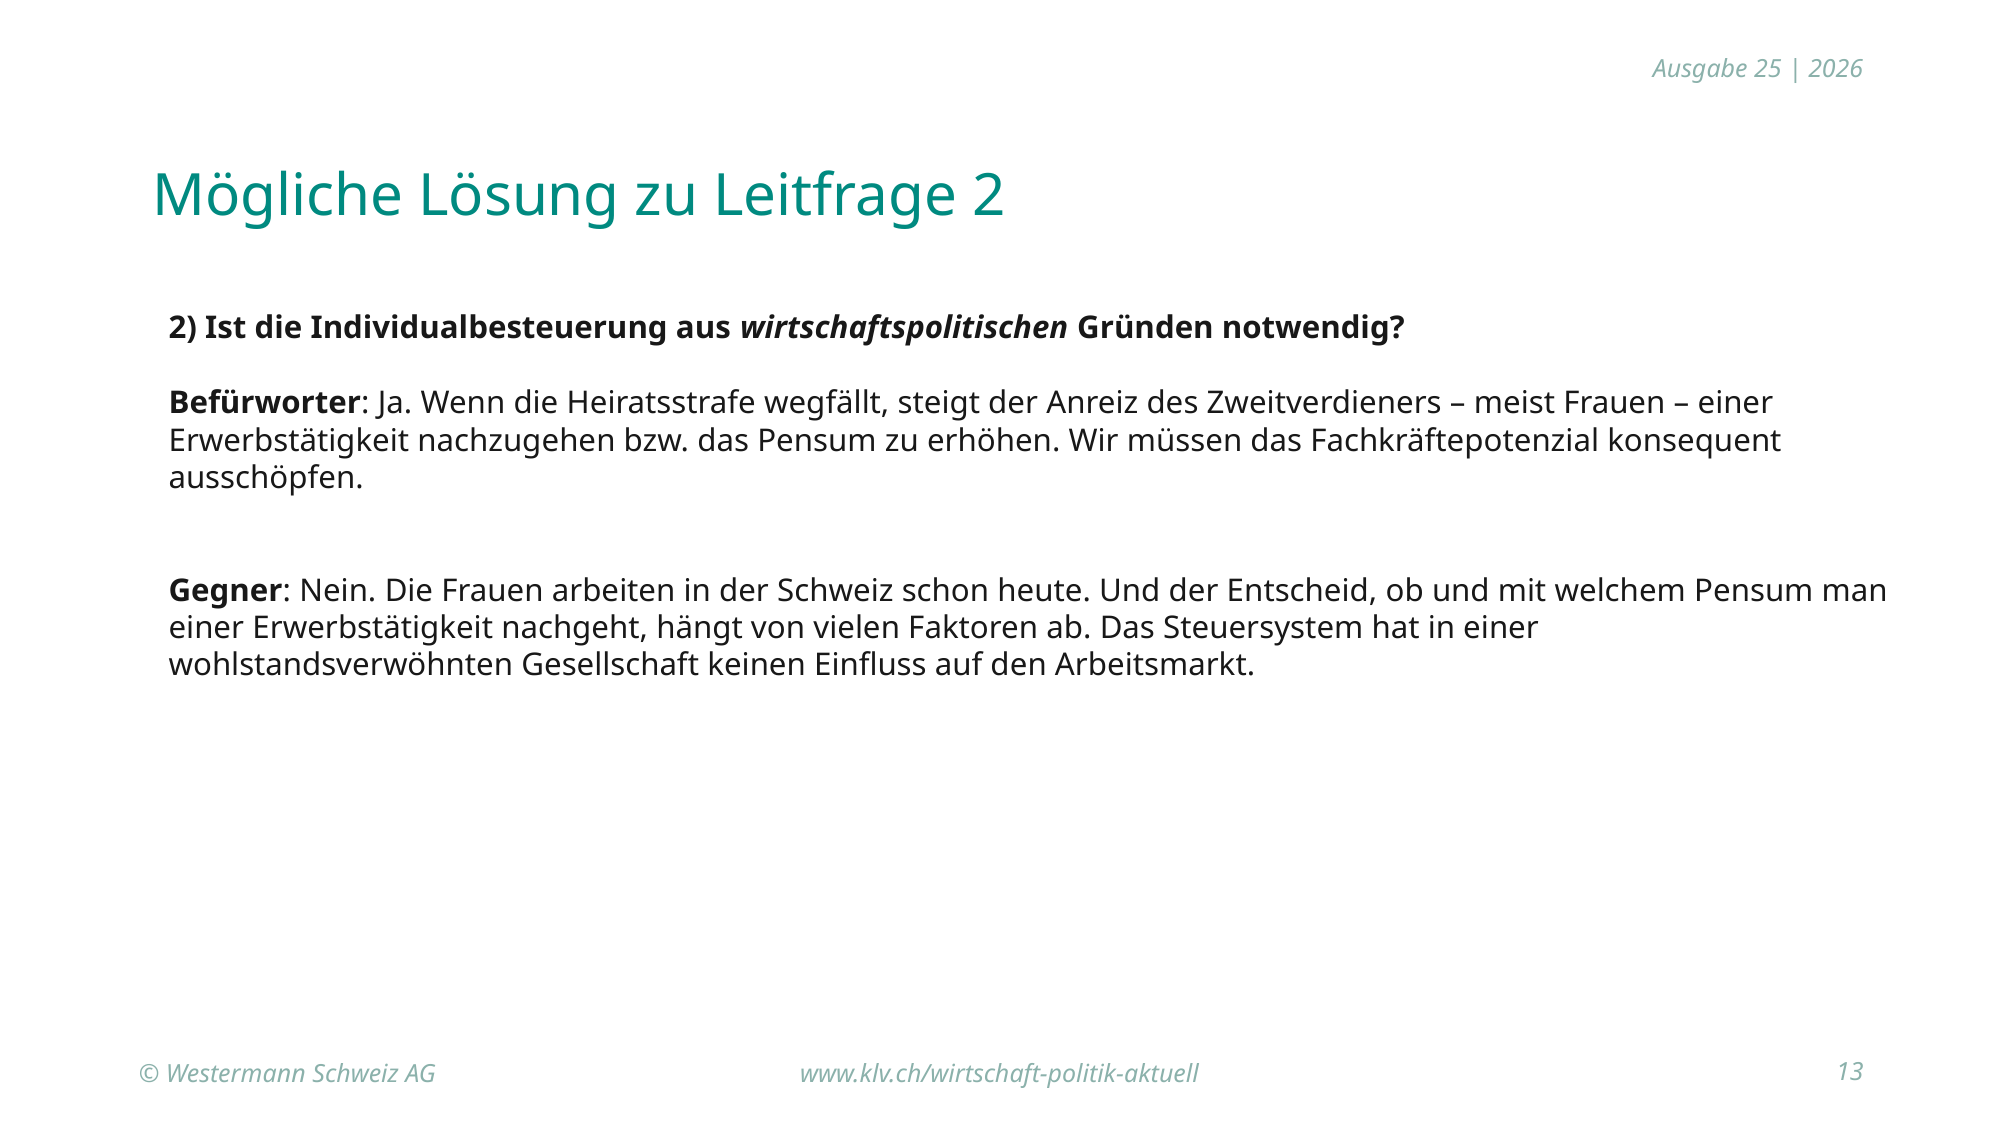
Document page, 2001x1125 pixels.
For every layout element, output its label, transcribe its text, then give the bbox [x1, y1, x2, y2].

text_box Mögliche Lösung zu Leitfrage 2 [137, 92, 1863, 300]
text_box 2) Ist die Individualbesteuerung aus wirtschaftspolitischen Gründen notwendig? Befürworter: Ja. Wenn die Heiratsstrafe wegfällt, steigt der Anreiz des Zweitverdieners – meist Frauen – einer Erwerbstätigkeit nachzugehen bzw. das Pensum zu erhöhen. Wir müssen das Fachkräftepotenzial konsequent ausschöpfen. Gegner: Nein. Die Frauen arbeiten in der Schweiz schon heute. Und der Entscheid, ob und mit welchem Pensum man einer Erwerbstätigkeit nachgeht, hängt von vielen Faktoren ab. Das Steuersystem hat in einer wohlstandsverwöhnten Gesellschaft keinen Einfluss auf den Arbeitsmarkt. [153, 300, 1908, 727]
